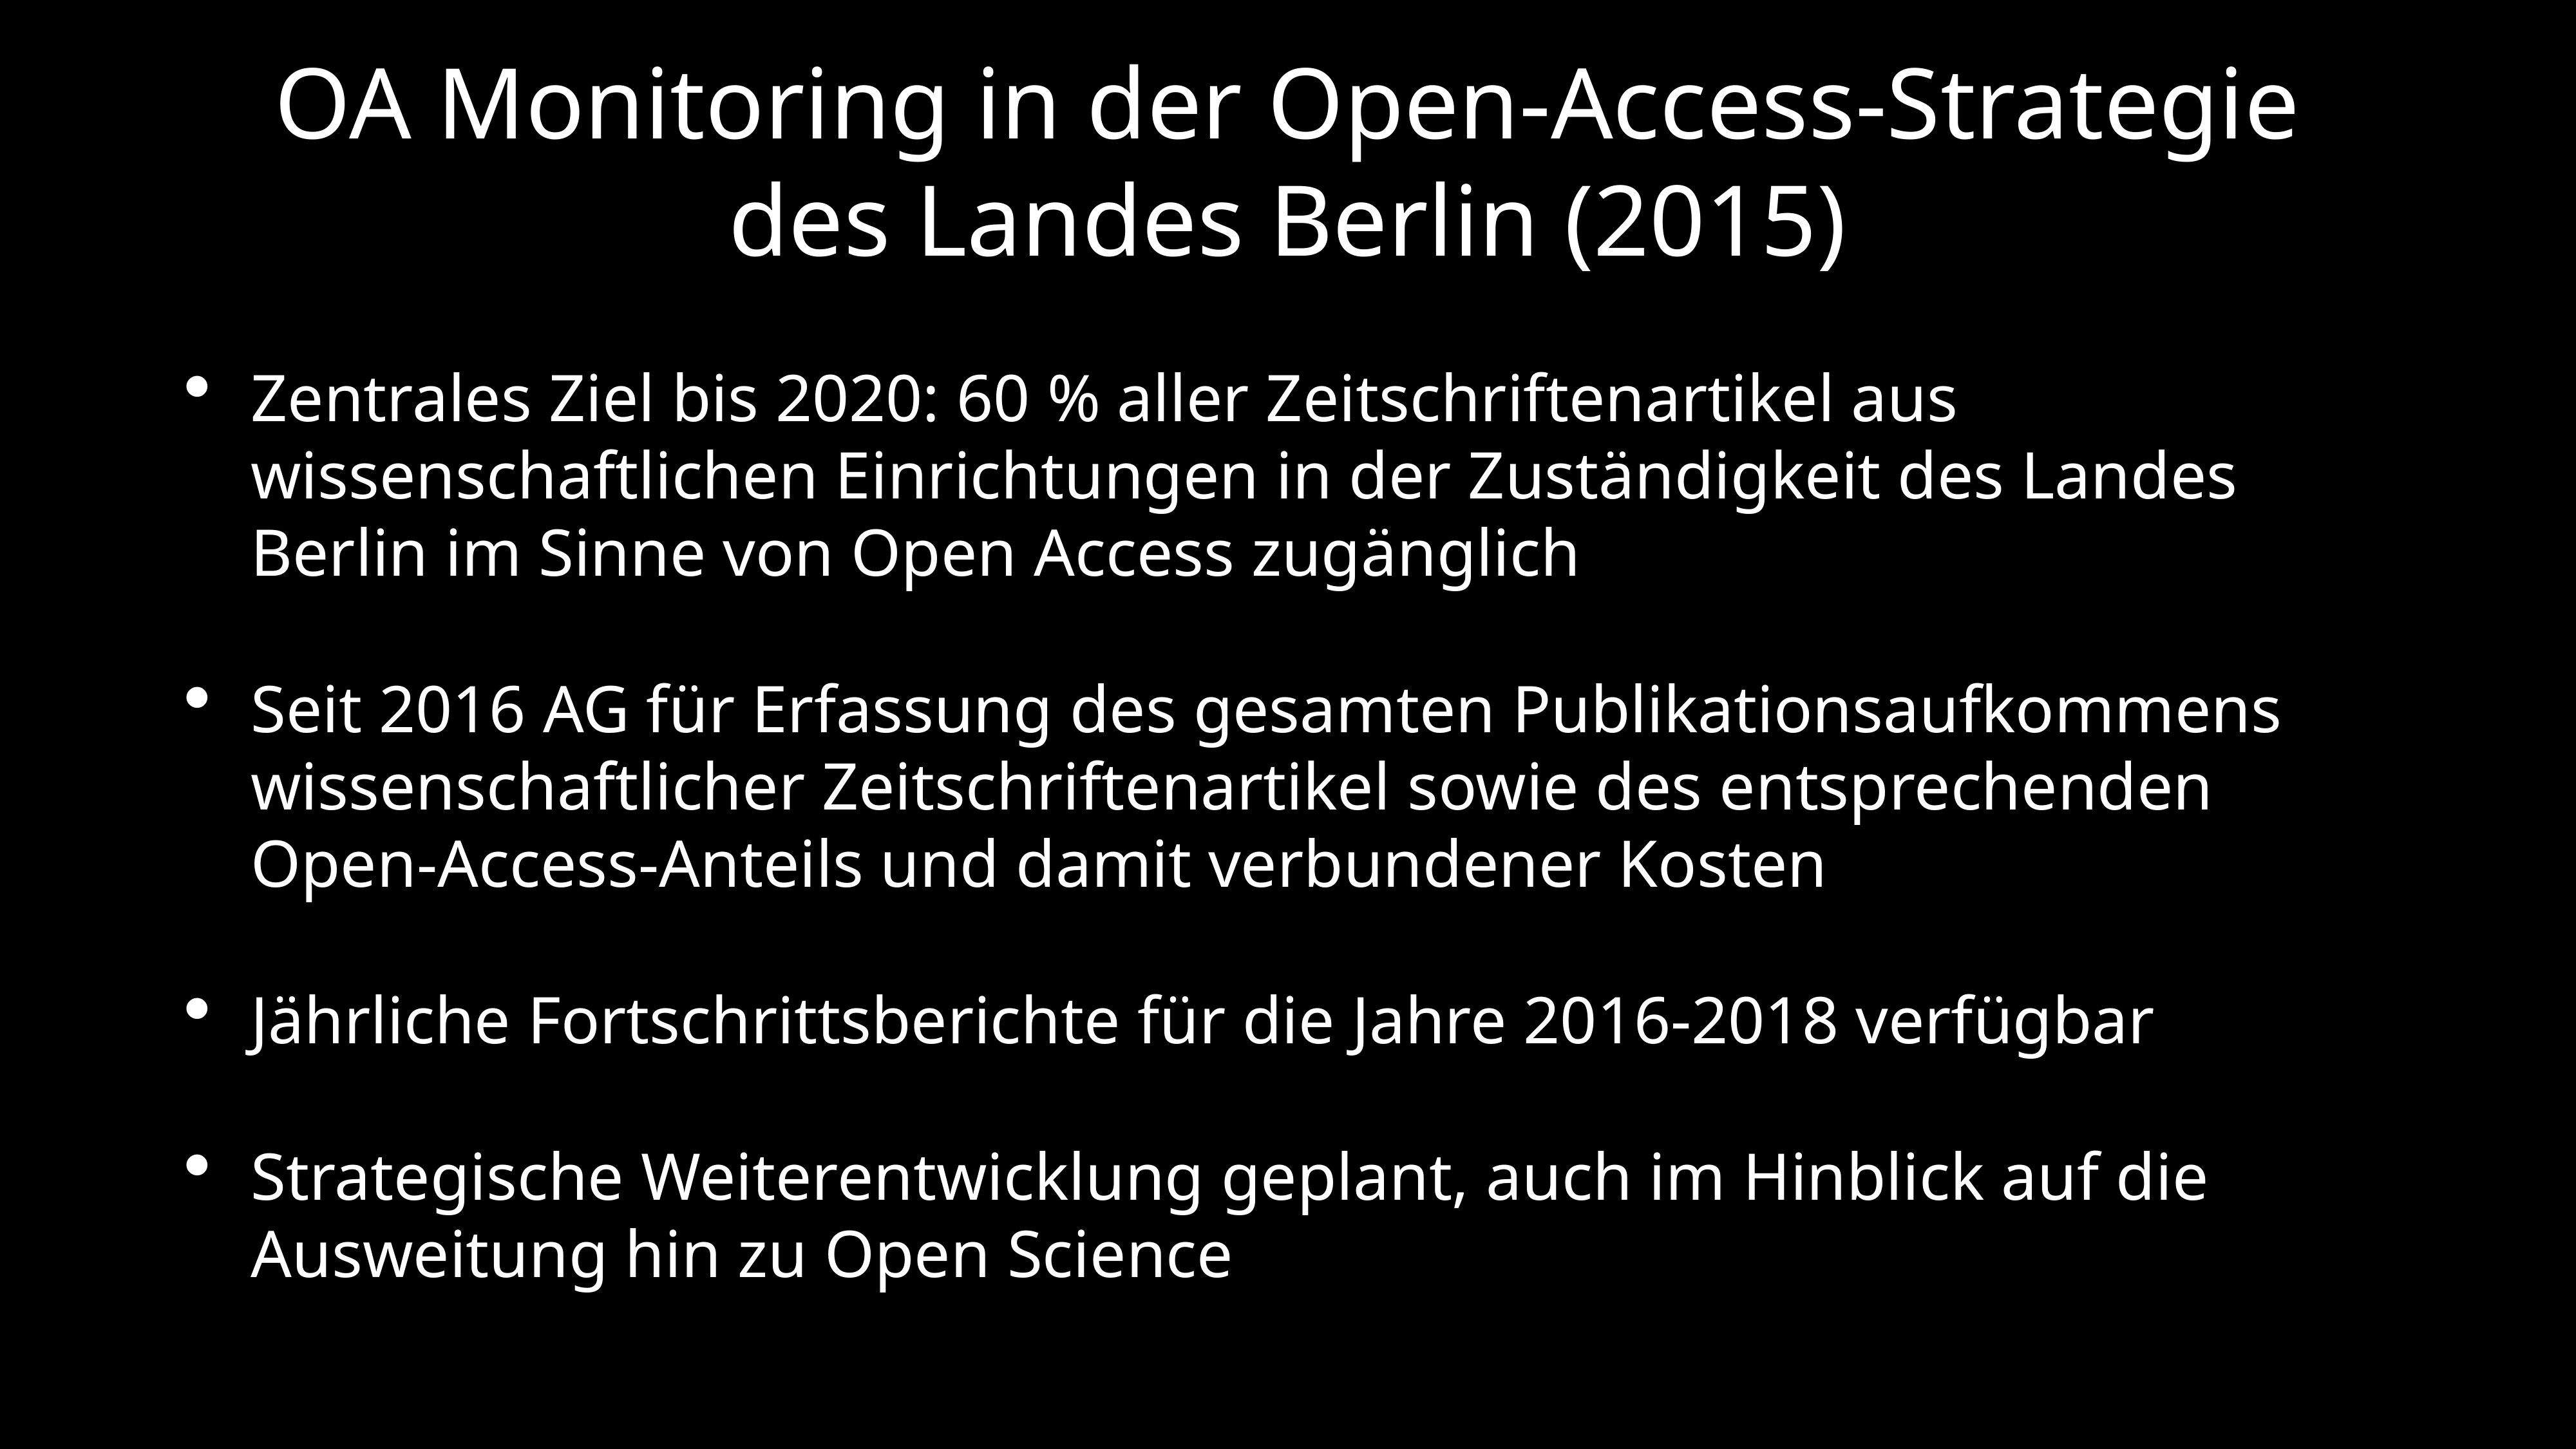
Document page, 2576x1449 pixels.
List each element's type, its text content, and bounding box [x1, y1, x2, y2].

title OA Monitoring in der Open-Access-Strategie des Landes Berlin (2015) [178, 37, 2398, 279]
list Zentrales Ziel bis 2020: 60 % aller Zeitschriftenartikel aus wissenschaftlichen Einrichtungen in der Zuständigkeit des Landes Berlin im Sinne von Open Access zugänglich Seit 2016 AG für Erfassung des gesamten Publikationsaufkommens wissenschaftlicher Zeitschriftenartikel sowie des entsprechenden Open-Access-Anteils und damit verbundener Kosten Jährliche Fortschrittsberichte für die Jahre 2016-2018 verfügbar Strategische Weiterentwicklung geplant, auch im Hinblick auf die Ausweitung hin zu Open Science [178, 332, 2398, 1316]
